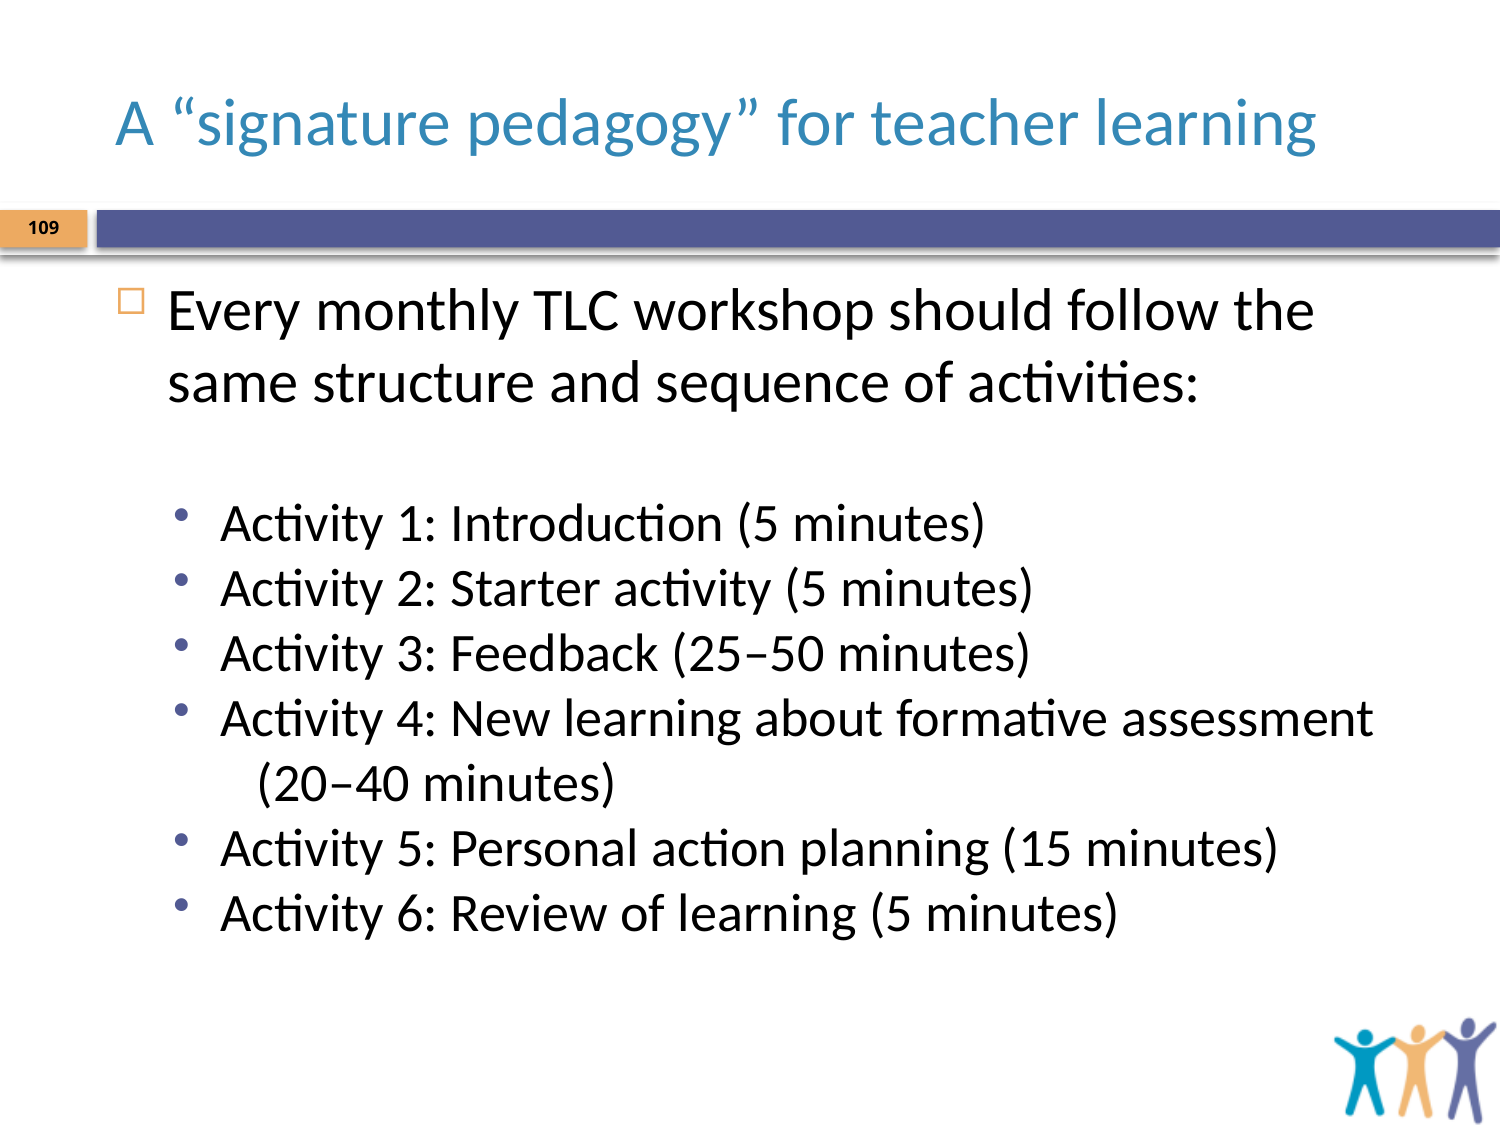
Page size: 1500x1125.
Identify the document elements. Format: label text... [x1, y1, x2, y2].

title A “signature pedagogy” for teacher learning [100, 37, 1438, 200]
slide_number 109 [0, 208, 88, 249]
list Every monthly TLC workshop should follow the same structure and sequence of activities: Activity 1: Introduction (5 minutes) Activity 2: Starter activity (5 minutes) Activity 3: Feedback (25–50 minutes) Activity 4: New learning about formative assessment (20–40 minutes) Activity 5: Personal action planning (15 minutes) Activity 6: Review of learning (5 minutes) [100, 262, 1438, 1000]
